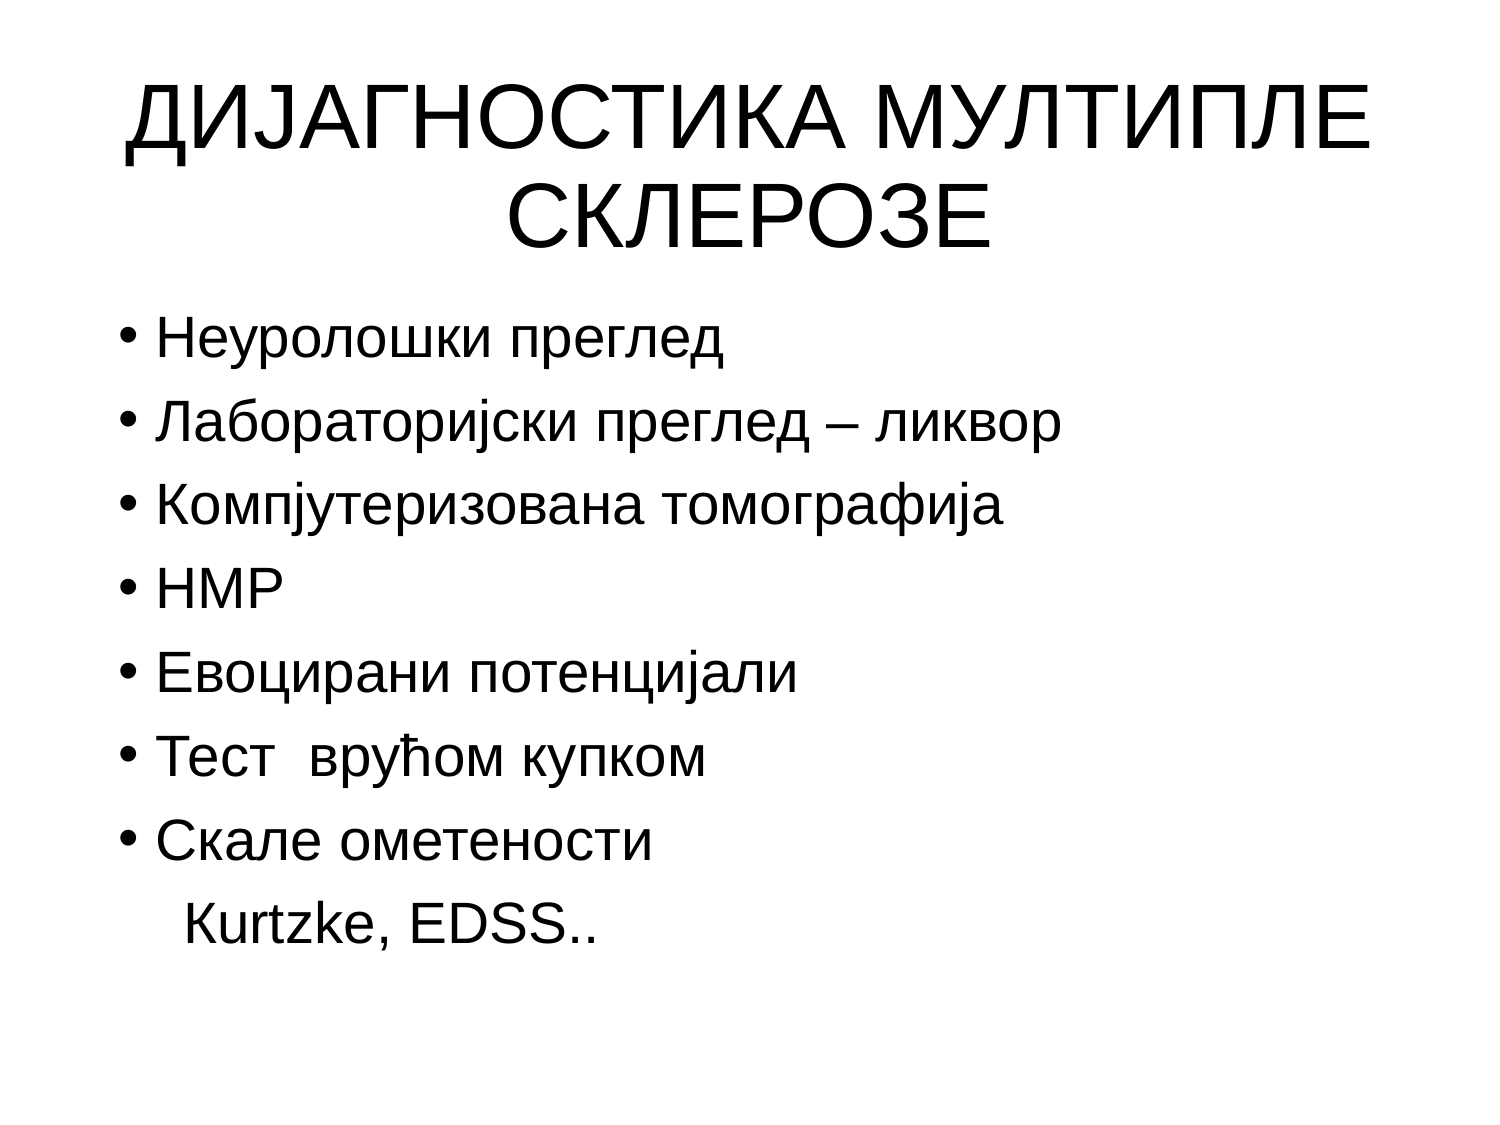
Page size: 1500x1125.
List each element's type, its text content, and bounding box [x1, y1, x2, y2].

title ДИЈАГНОСТИКА МУЛТИПЛЕ СКЛЕРОЗЕ [103, 59, 1397, 278]
list Неуролошки преглед Лабораторијски преглед – ликвор Компјутеризована томографија НМР Евоцирани потенцијали Тест врућом купком Скале ометености Кurtzke, ЕDSS.. [103, 299, 1397, 1014]
